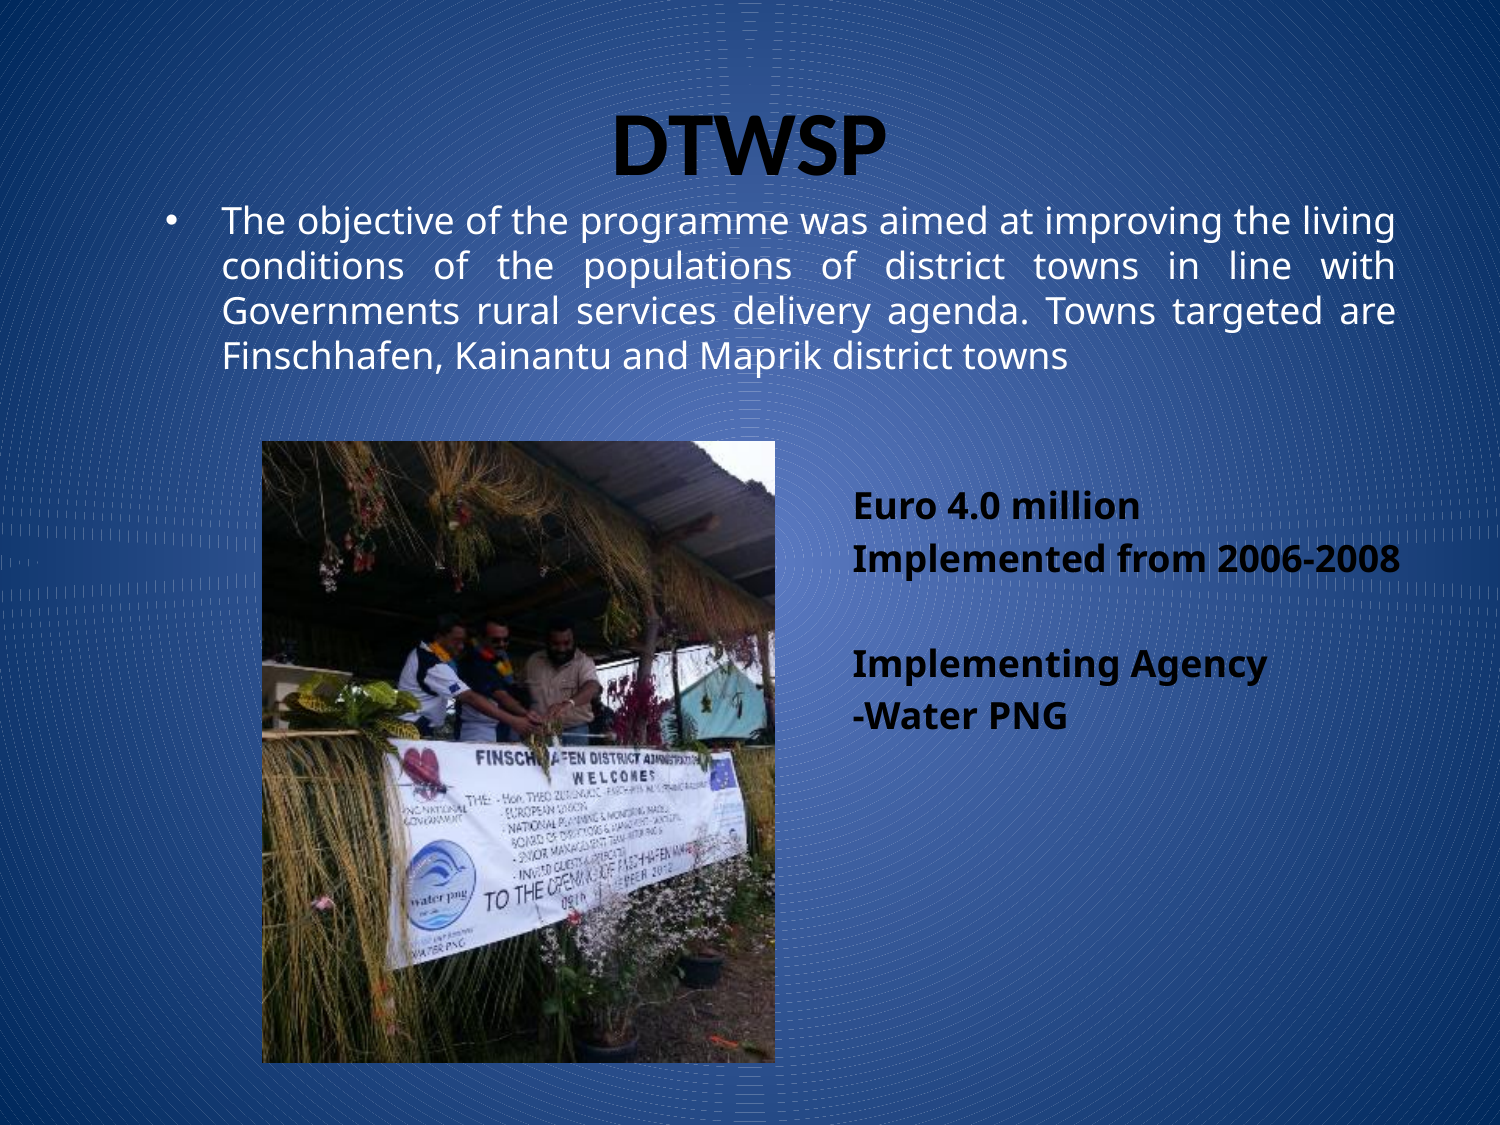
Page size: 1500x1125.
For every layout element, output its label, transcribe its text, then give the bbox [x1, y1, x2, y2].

title DTWSP [75, 45, 1425, 233]
picture [262, 441, 776, 1063]
text_box Euro 4.0 million Implemented from 2006-2008 Implementing Agency -Water PNG [837, 474, 1450, 950]
text_box The objective of the programme was aimed at improving the living conditions of the populations of district towns in line with Governments rural services delivery agenda. Towns targeted are Finschhafen, Kainantu and Maprik district towns [149, 137, 1413, 450]
